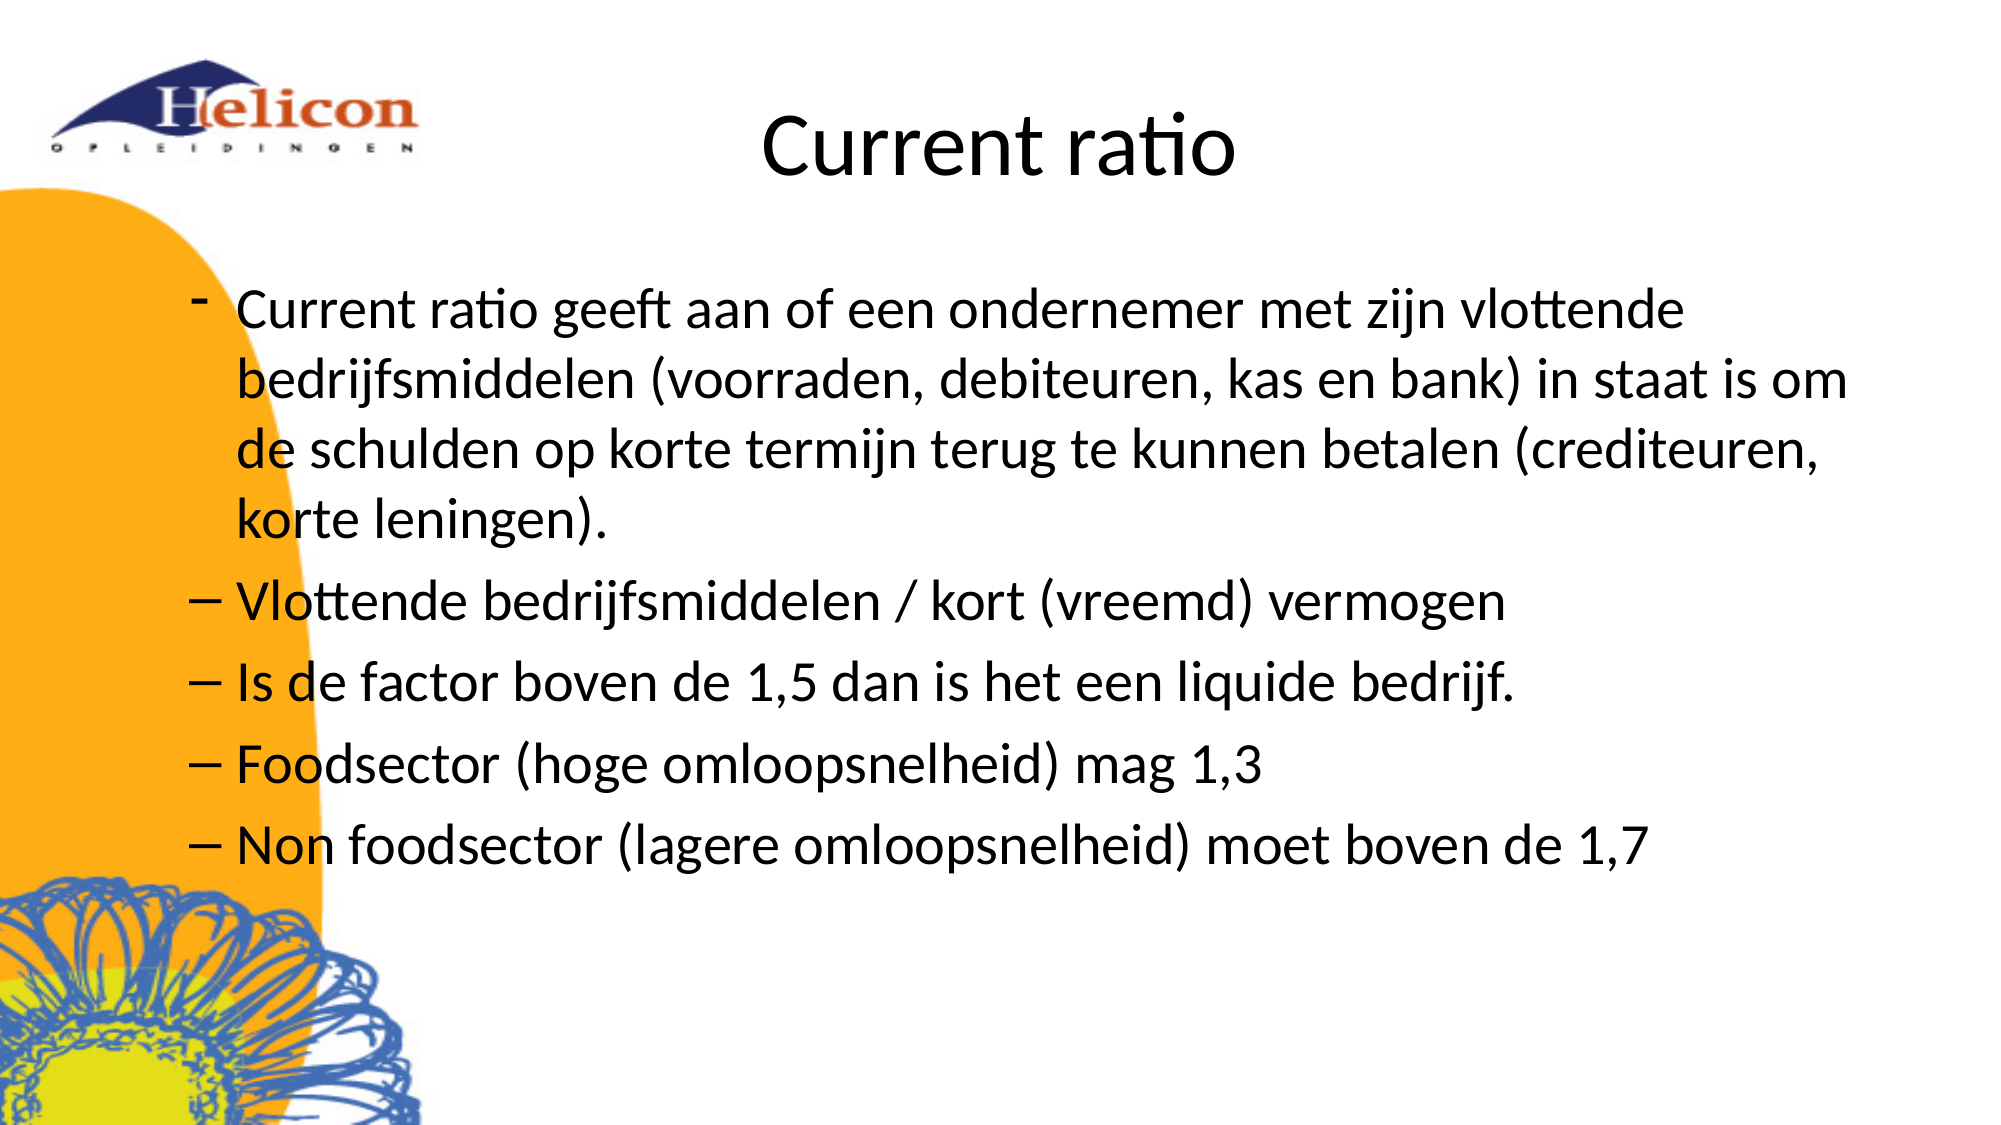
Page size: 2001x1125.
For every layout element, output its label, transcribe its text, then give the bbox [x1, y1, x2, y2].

list Current ratio geeft aan of een ondernemer met zijn vlottende bedrijfsmiddelen (voorraden, debiteuren, kas en bank) in staat is om de schulden op korte termijn terug te kunnen betalen (crediteuren, korte leningen). Vlottende bedrijfsmiddelen / kort (vreemd) vermogen Is de factor boven de 1,5 dan is het een liquide bedrijf. Foodsector (hoge omloopsnelheid) mag 1,3 Non foodsector (lagere omloopsnelheid) moet boven de 1,7 [99, 262, 1900, 1005]
title Current ratio [99, 45, 1900, 233]
picture [0, 0, 2001, 1125]
